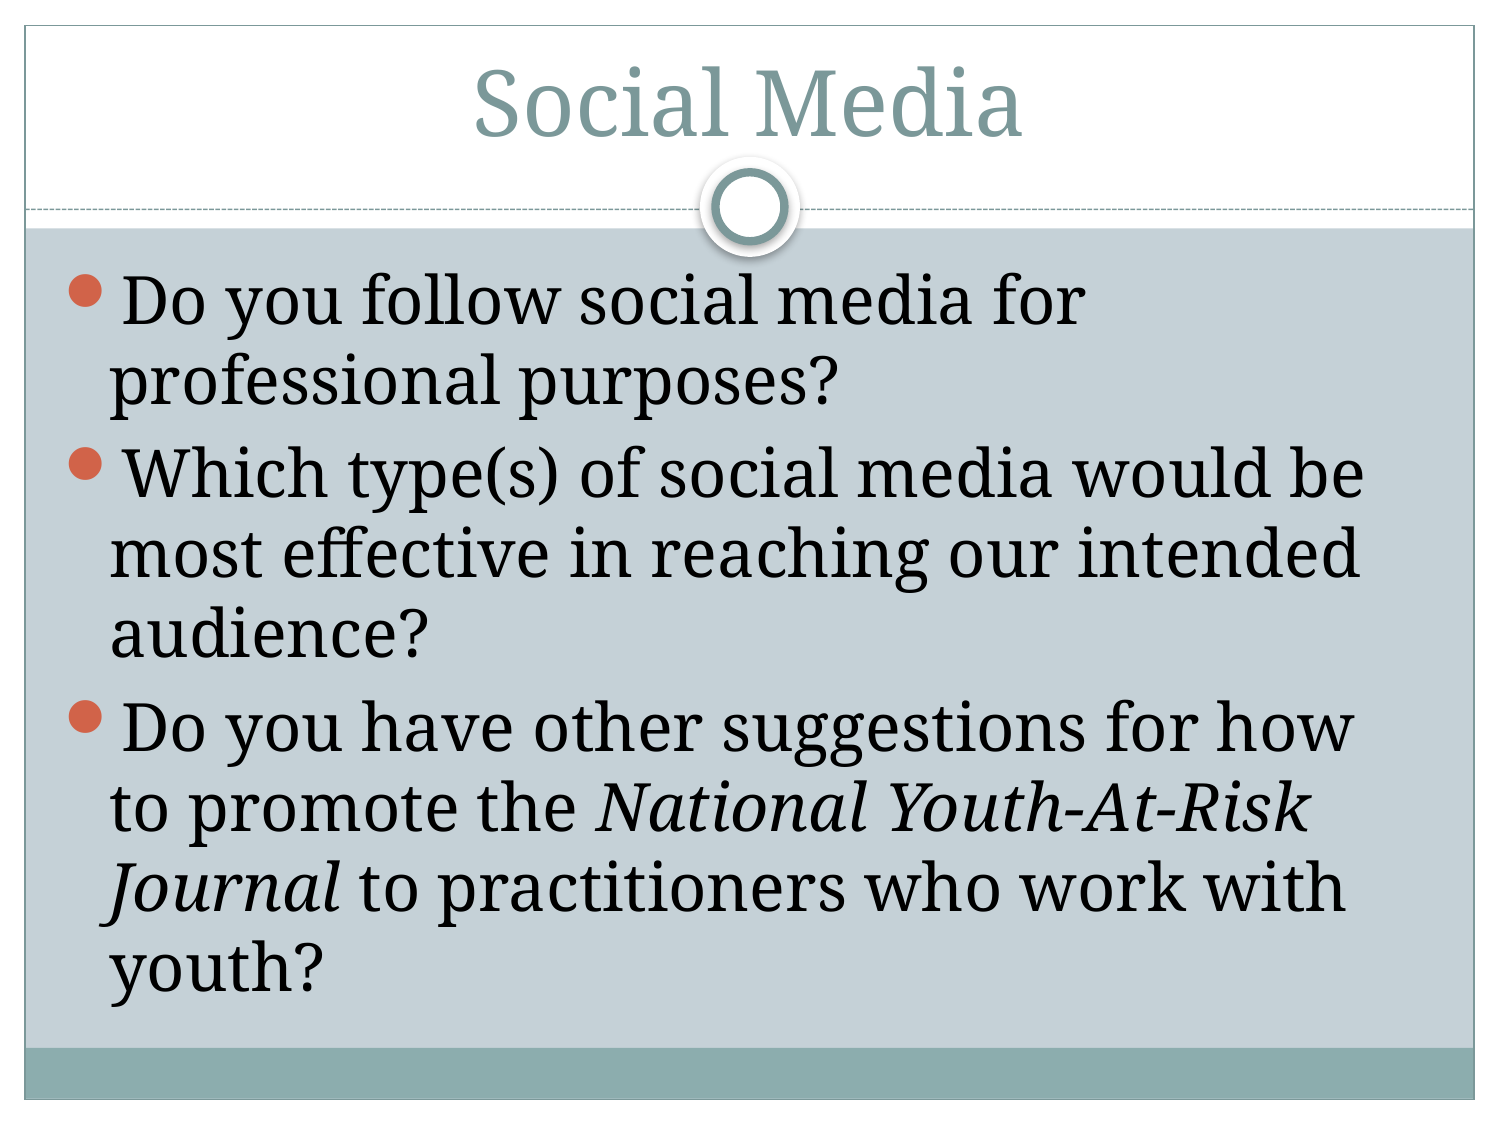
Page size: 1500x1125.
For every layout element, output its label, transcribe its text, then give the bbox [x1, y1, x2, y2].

list Do you follow social media for professional purposes? Which type(s) of social media would be most effective in reaching our intended audience? Do you have other suggestions for how to promote the National Youth-At-Risk Journal to practitioners who work with youth? [49, 250, 1445, 1001]
title Social Media [49, 37, 1450, 162]
